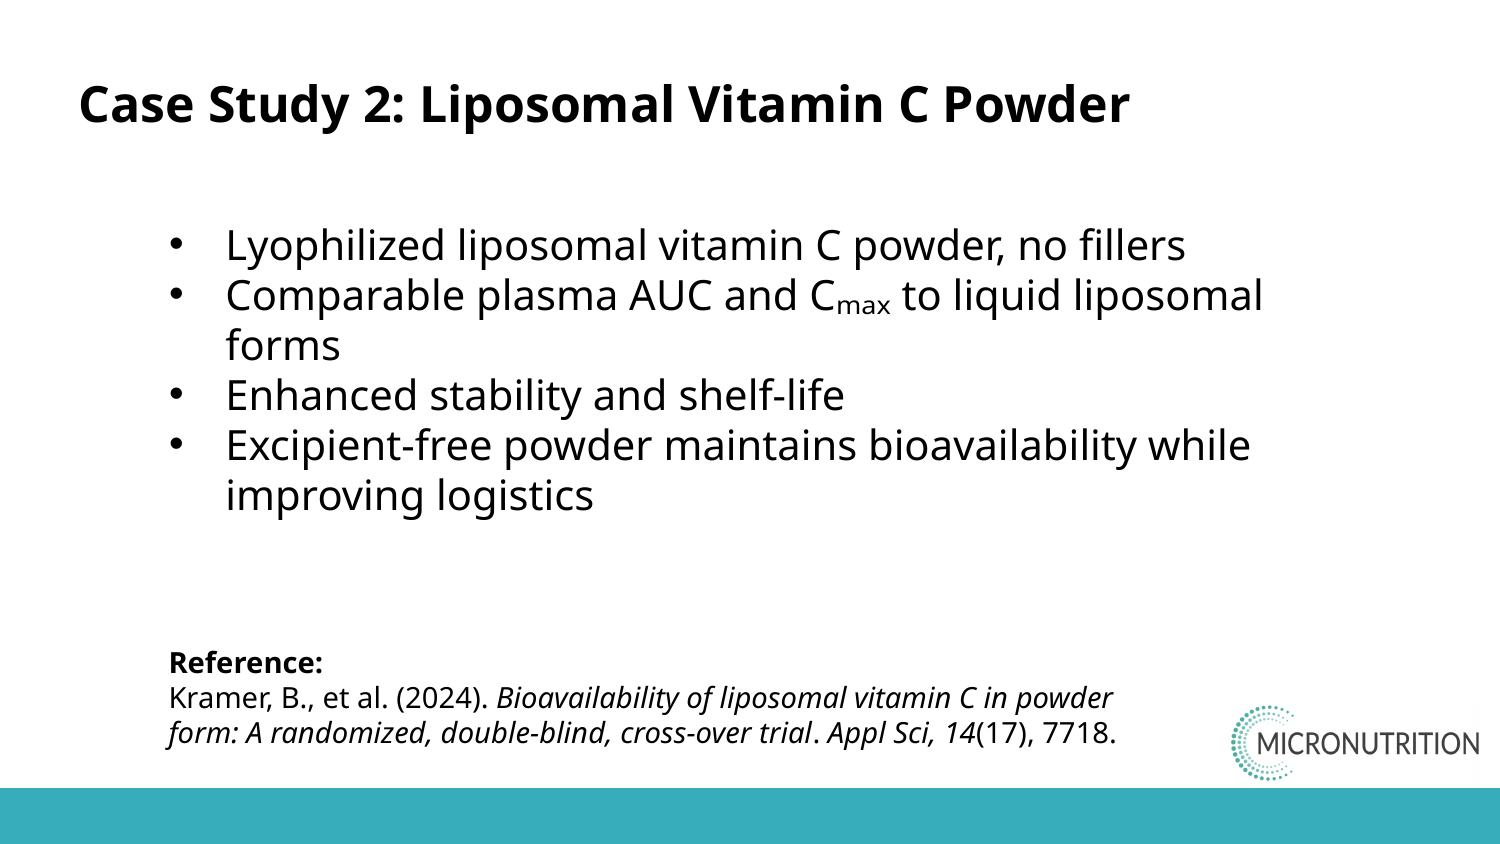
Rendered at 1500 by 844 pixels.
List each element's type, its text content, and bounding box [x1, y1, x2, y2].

text_box [0, 787, 1500, 844]
text_box Reference:​ Kramer, B., et al. (2024). Bioavailability of liposomal vitamin C in powder form: A randomized, double-blind, cross-over trial. Appl Sci, 14(17), 7718. [153, 637, 1191, 758]
text_box Case Study 2: Liposomal Vitamin C Powder [64, 57, 1465, 151]
text_box Lyophilized liposomal vitamin C powder, no fillers Comparable plasma AUC and Cₘₐₓ to liquid liposomal forms Enhanced stability and shelf-life Excipient-free powder maintains bioavailability while improving logistics [154, 211, 1355, 527]
picture [1228, 698, 1480, 789]
